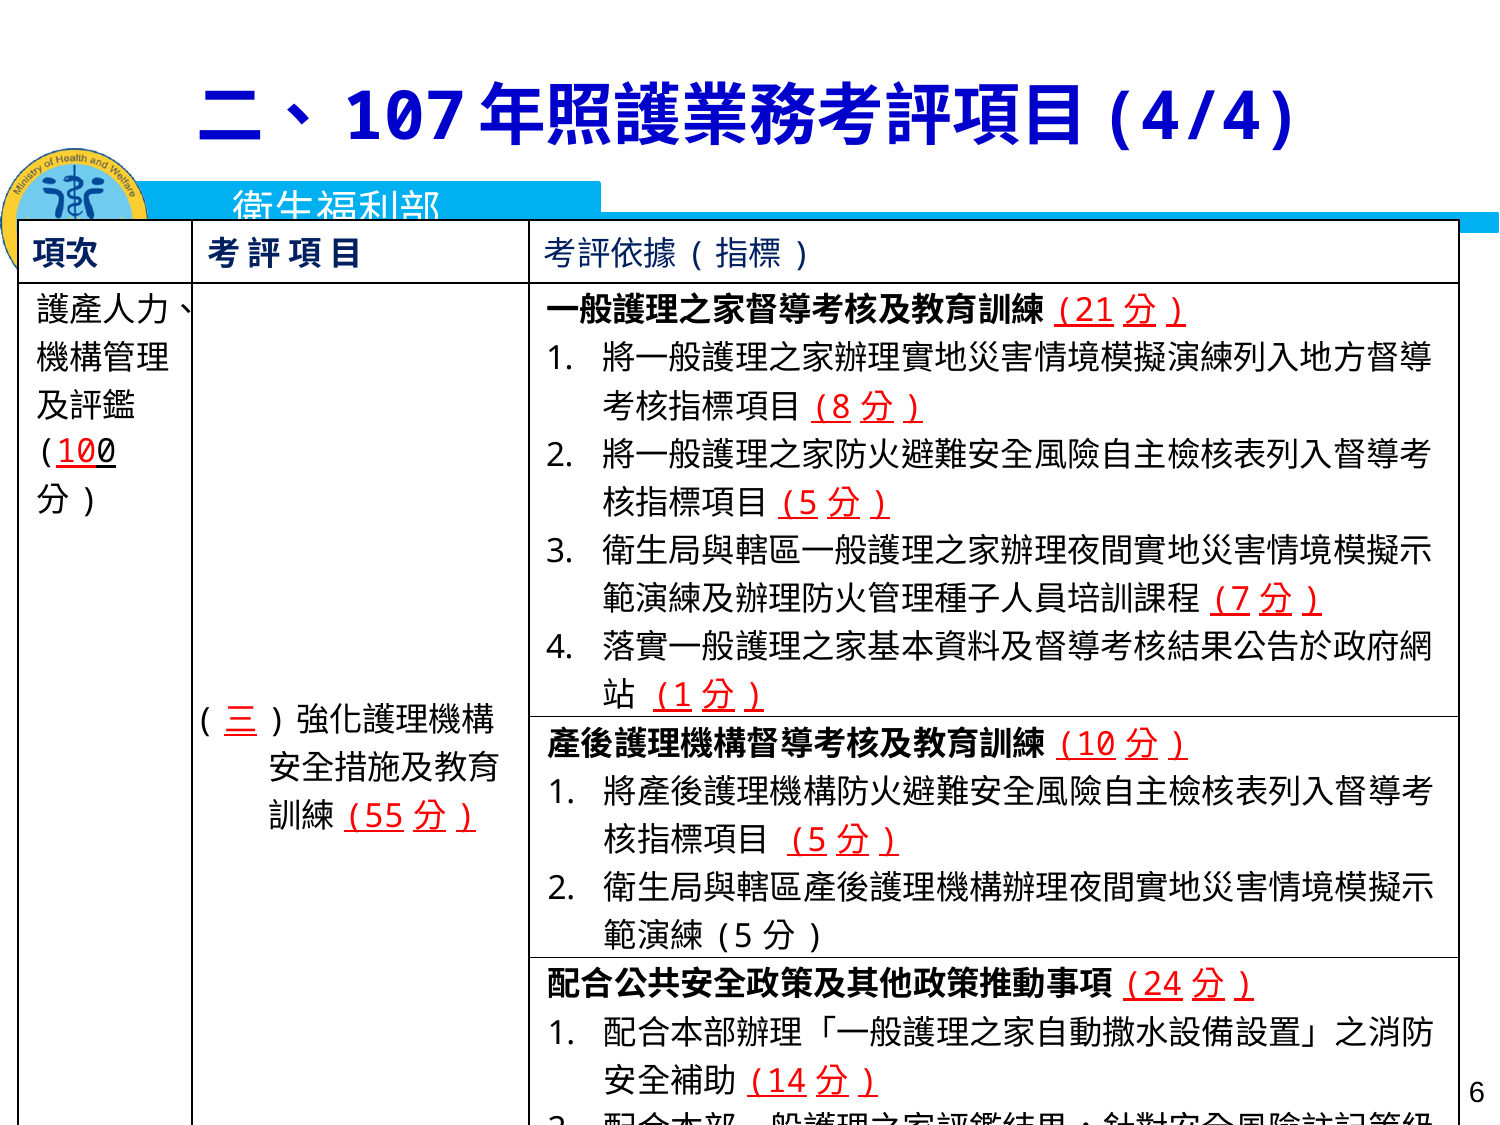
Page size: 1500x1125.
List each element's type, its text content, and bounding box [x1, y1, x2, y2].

table_cell 一般護理之家督導考核及教育訓練(21分) 將一般護理之家辦理實地災害情境模擬演練列入地方督導考核指標項目(8分) 將一般護理之家防火避難安全風險自主檢核表列入督導考核指標項目(5分) 衛生局與轄區一般護理之家辦理夜間實地災害情境模擬示範演練及辦理防火管理種子人員培訓課程(7分) 落實一般護理之家基本資料及督導考核結果公告於政府網站 (1分) [530, 284, 1458, 716]
table_header 項次 [19, 221, 191, 282]
table_cell (三)強化護理機構安全措施及教育訓練(55分) [193, 284, 528, 1125]
table_cell 配合公共安全政策及其他政策推動事項(24分) 配合本部辦理「一般護理之家自動撒水設備設置」之消防安全補助(14分) 配合本部一般護理之家評鑑結果，針對安全風險註記等級或需改善的缺失，於本部規定期限內追蹤輔導並有具體改善結果(10分) [530, 958, 1458, 1125]
table_header 考評依據(指標) [530, 221, 1458, 282]
table_cell 產後護理機構督導考核及教育訓練(10分) 將產後護理機構防火避難安全風險自主檢核表列入督導考核指標項目 (5分) 衛生局與轄區產後護理機構辦理夜間實地災害情境模擬示範演練(5分) [530, 717, 1458, 957]
slide_number 6 [1460, 1060, 1500, 1121]
title 二、107年照護業務考評項目(4/4) [74, 42, 1426, 182]
picture [0, 148, 147, 297]
table_header 考 評 項 目 [193, 221, 528, 282]
table_cell 護產人力、機構管理及評鑑 (100分) [19, 284, 191, 1125]
